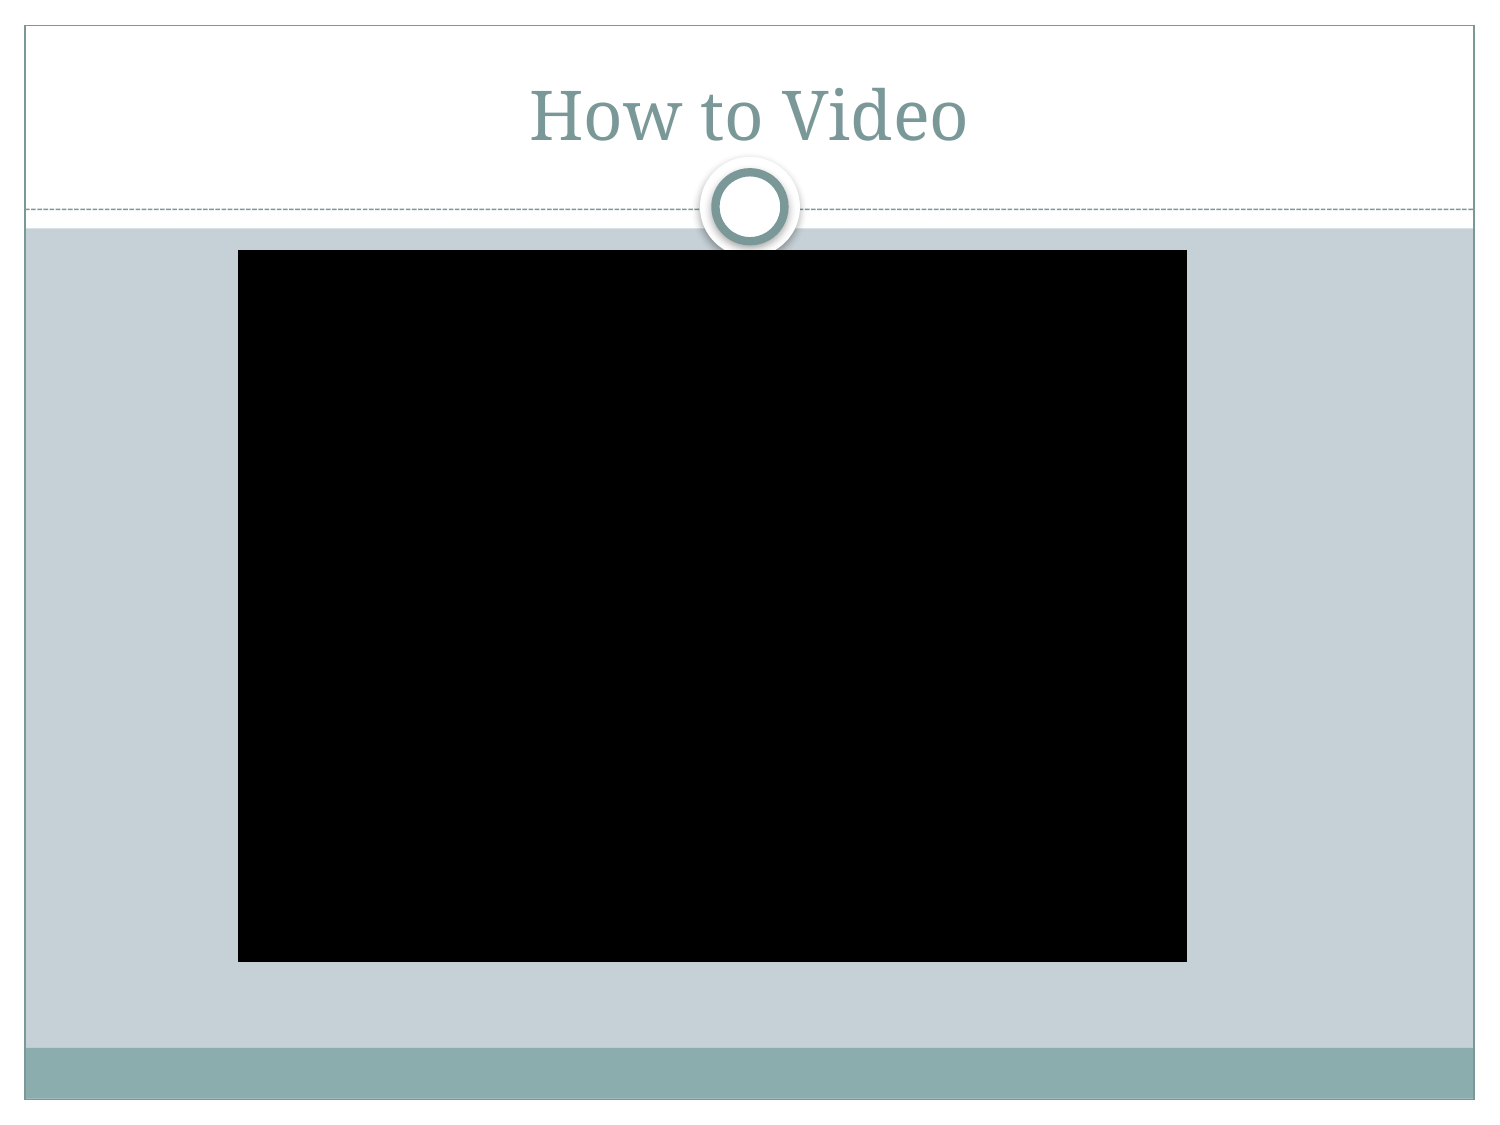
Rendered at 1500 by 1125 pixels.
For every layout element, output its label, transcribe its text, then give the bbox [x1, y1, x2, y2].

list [237, 249, 1188, 963]
title How to Video [49, 37, 1450, 162]
